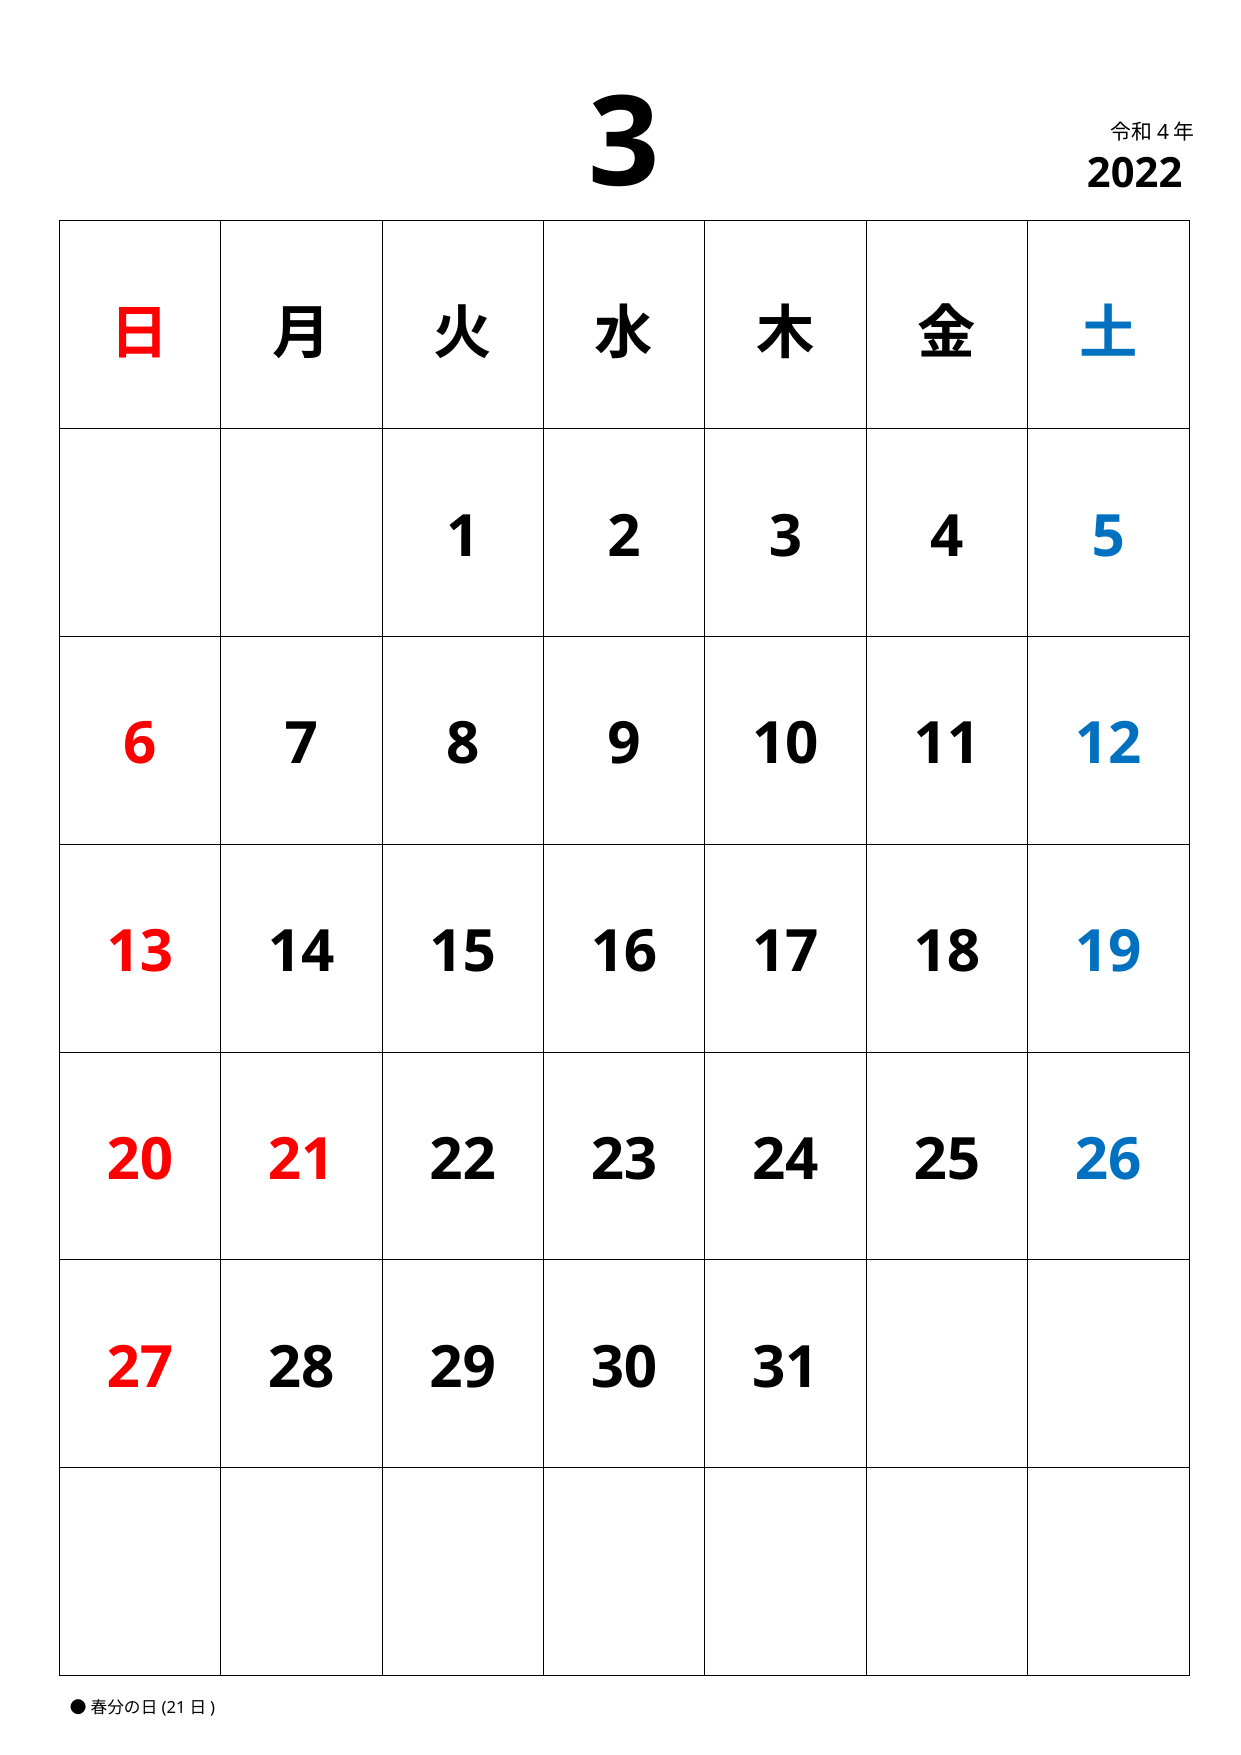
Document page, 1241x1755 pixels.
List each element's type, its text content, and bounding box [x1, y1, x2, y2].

text_box ●春分の日(21日) [55, 1689, 230, 1725]
table_cell 24 [705, 1053, 866, 1259]
table_cell [221, 429, 382, 636]
table_header 金 [867, 221, 1027, 428]
table_cell [705, 1468, 866, 1675]
text_box 令和4年 [1095, 110, 1210, 151]
table_header 木 [705, 221, 866, 428]
table_cell 26 [1028, 1053, 1189, 1259]
table_header 火 [383, 221, 543, 428]
table_cell [1028, 1468, 1189, 1675]
table_cell [60, 429, 220, 636]
text_box 3 [573, 53, 675, 219]
table_cell [383, 1468, 543, 1675]
table_cell 12 [1028, 637, 1189, 844]
table_cell [221, 1468, 382, 1675]
text_box 2022 [1072, 138, 1198, 204]
table_cell 31 [705, 1260, 866, 1467]
table_cell 11 [867, 637, 1027, 844]
table_header 水 [544, 221, 704, 428]
table_cell [867, 1260, 1027, 1467]
table_cell 16 [544, 845, 704, 1052]
table_cell [544, 1468, 704, 1675]
table_cell 27 [60, 1260, 220, 1467]
table_cell 9 [544, 637, 704, 844]
table_cell 29 [383, 1260, 543, 1467]
table_cell [867, 1468, 1027, 1675]
table_cell [1028, 1260, 1189, 1467]
table_cell [60, 1468, 220, 1675]
table_cell 5 [1028, 429, 1189, 636]
table_cell 15 [383, 845, 543, 1052]
table_cell 2 [544, 429, 704, 636]
table_cell 30 [544, 1260, 704, 1467]
table_cell 18 [867, 845, 1027, 1052]
table_cell 20 [60, 1053, 220, 1259]
table_header 日 [60, 221, 220, 428]
table_header 土 [1028, 221, 1189, 428]
table_cell 23 [544, 1053, 704, 1259]
table_cell 7 [221, 637, 382, 844]
table_cell 28 [221, 1260, 382, 1467]
table_cell 22 [383, 1053, 543, 1259]
table_cell 8 [383, 637, 543, 844]
table_cell 4 [867, 429, 1027, 636]
table_cell 14 [221, 845, 382, 1052]
table_cell 10 [705, 637, 866, 844]
table_cell 6 [60, 637, 220, 844]
table_cell 19 [1028, 845, 1189, 1052]
table_cell 13 [60, 845, 220, 1052]
table_cell 1 [383, 429, 543, 636]
table_cell 17 [705, 845, 866, 1052]
table_cell 3 [705, 429, 866, 636]
table_header 月 [221, 221, 382, 428]
table_cell 21 [221, 1053, 382, 1259]
table_cell 25 [867, 1053, 1027, 1259]
